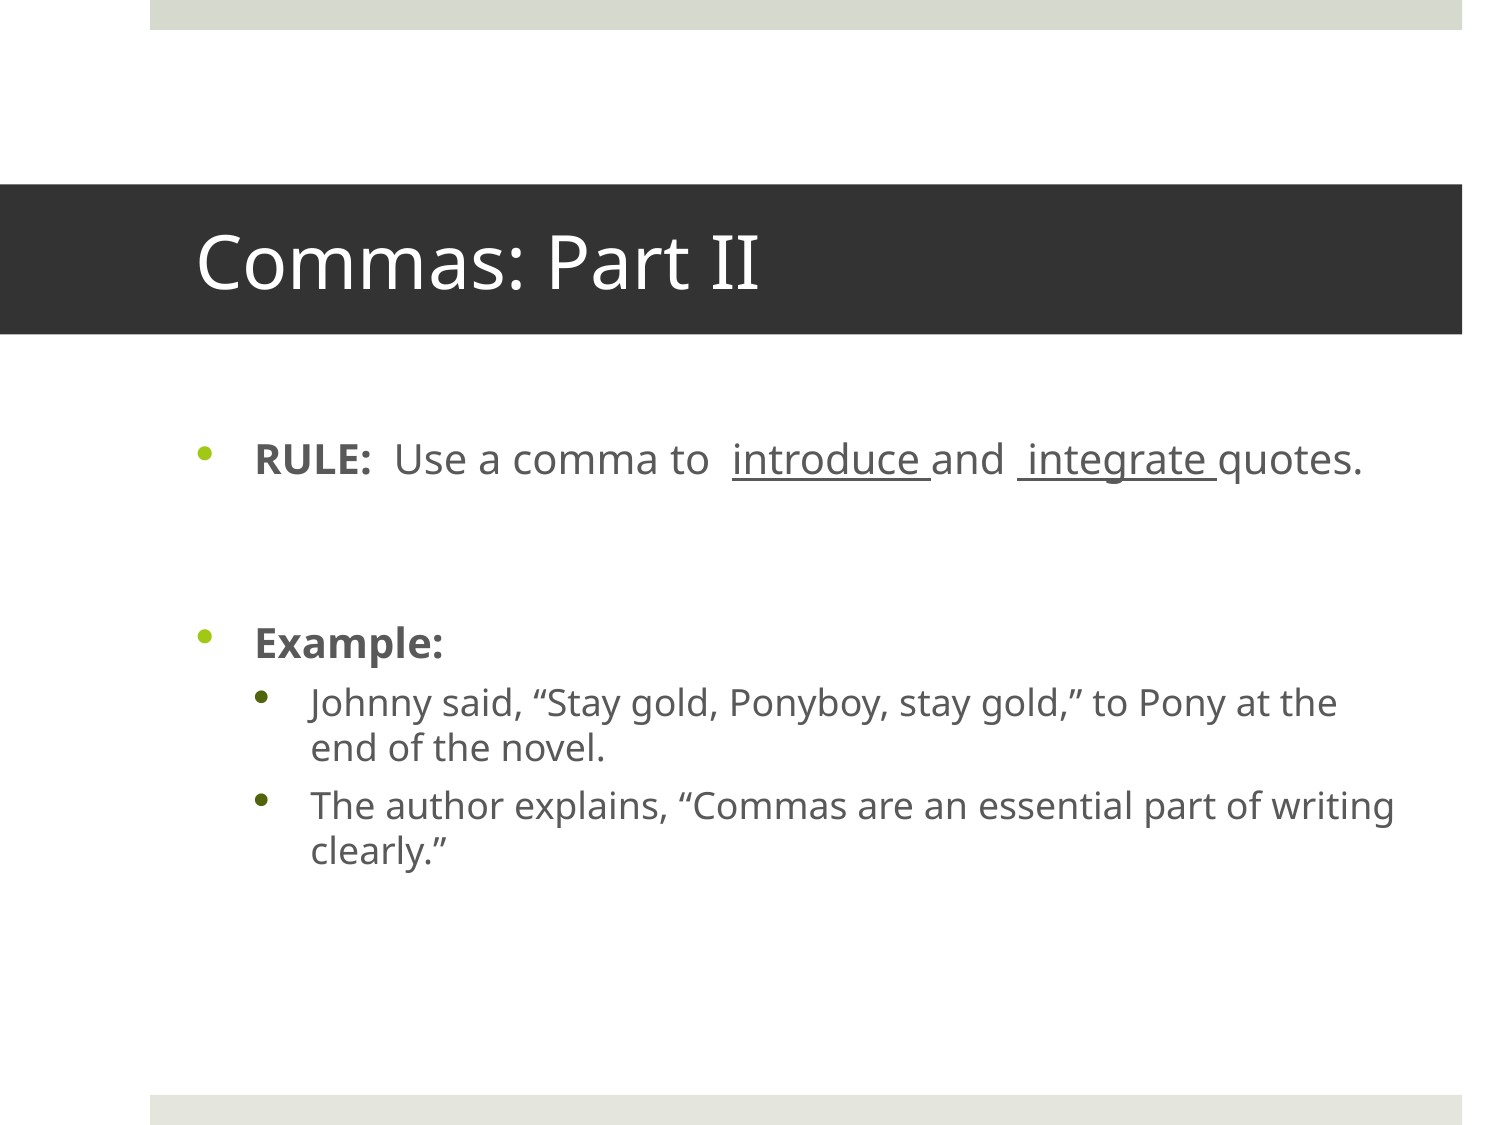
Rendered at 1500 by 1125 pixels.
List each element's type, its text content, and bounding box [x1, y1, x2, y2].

list RULE: Use a comma to introduce and integrate quotes. Example: Johnny said, “Stay gold, Ponyboy, stay gold,” to Pony at the end of the novel. The author explains, “Commas are an essential part of writing clearly.” [182, 425, 1432, 1028]
title Commas: Part II [0, 184, 1463, 335]
